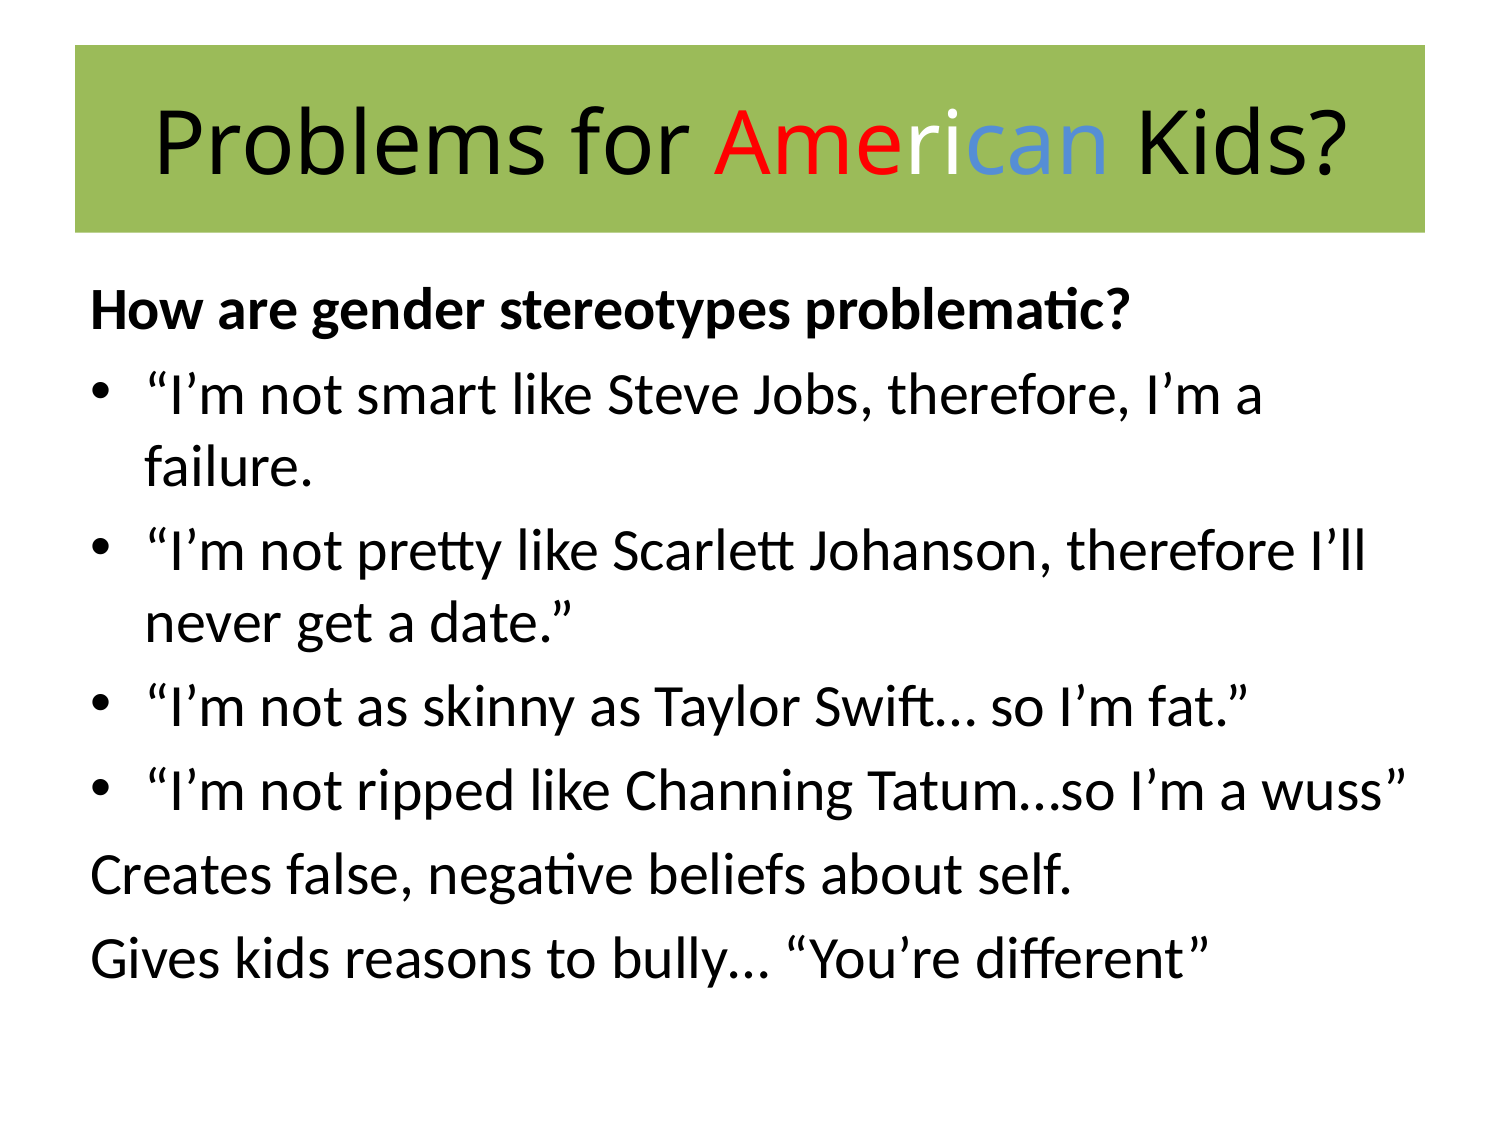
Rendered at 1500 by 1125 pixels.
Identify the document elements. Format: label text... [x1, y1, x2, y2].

list How are gender stereotypes problematic? “I’m not smart like Steve Jobs, therefore, I’m a failure. “I’m not pretty like Scarlett Johanson, therefore I’ll never get a date.” “I’m not as skinny as Taylor Swift… so I’m fat.” “I’m not ripped like Channing Tatum…so I’m a wuss” Creates false, negative beliefs about self. Gives kids reasons to bully… “You’re different” [75, 262, 1425, 1005]
title Problems for American Kids? [75, 45, 1425, 233]
